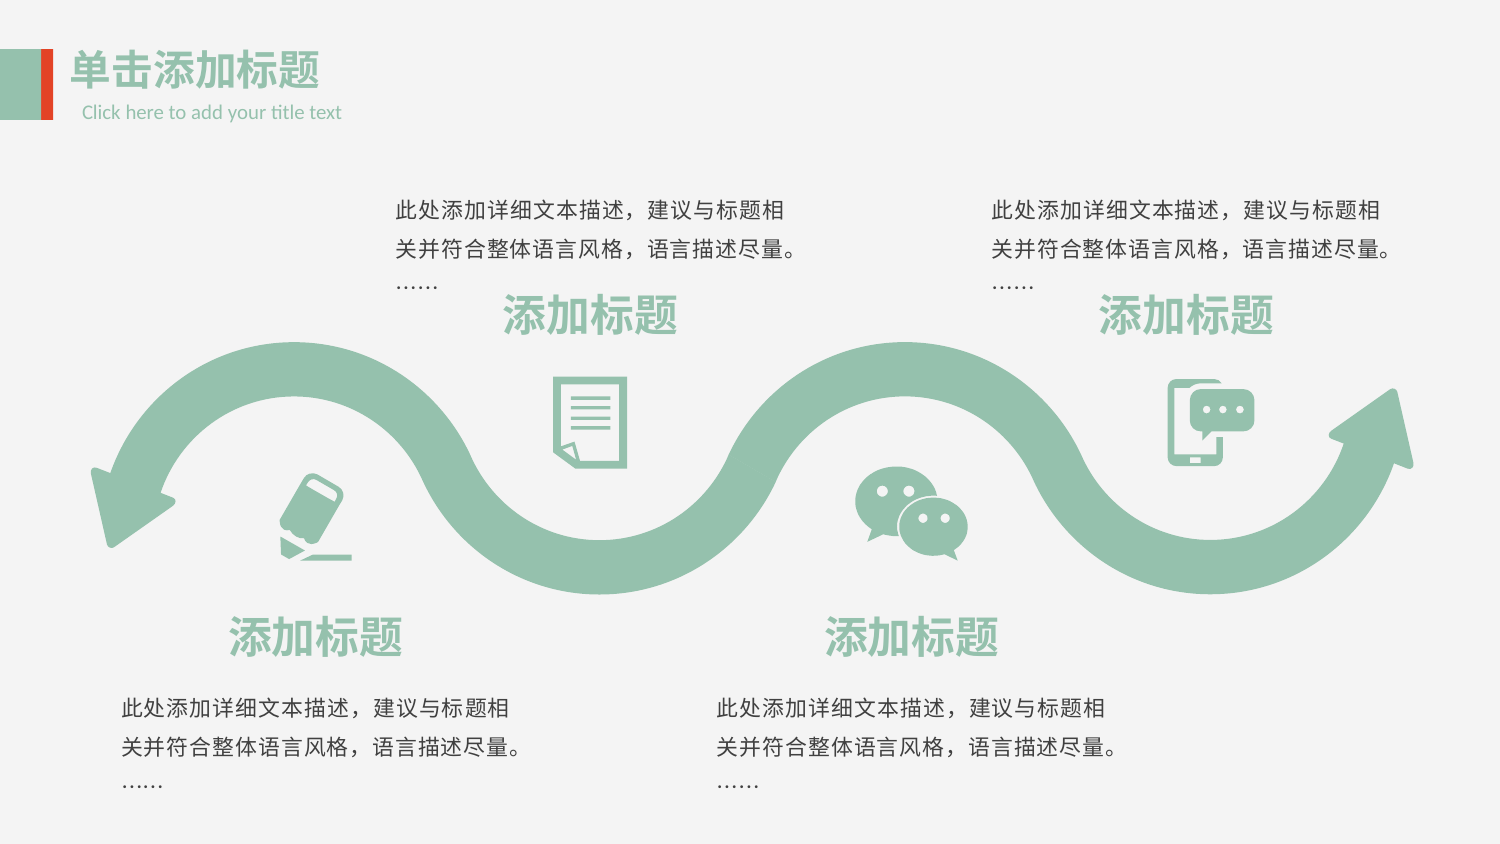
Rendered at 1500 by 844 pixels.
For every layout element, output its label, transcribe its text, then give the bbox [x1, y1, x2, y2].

text_box Click here to add your title text [67, 91, 358, 131]
text_box [300, 554, 352, 561]
text_box [553, 376, 628, 469]
text_box 此处添加详细文本描述，建议与标题相关并符合整体语言风格，语言描述尽量。…… [716, 681, 1107, 800]
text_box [855, 466, 968, 561]
text_box 此处添加详细文本描述，建议与标题相关并符合整体语言风格，语言描述尽量。…… [991, 183, 1381, 302]
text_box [0, 49, 54, 120]
text_box [728, 342, 1414, 595]
text_box [1189, 389, 1255, 441]
text_box 单击添加标题 [55, 36, 336, 102]
text_box [90, 342, 776, 595]
text_box 此处添加详细文本描述，建议与标题相关并符合整体语言风格，语言描述尽量。…… [121, 681, 511, 800]
text_box 添加标题 [475, 287, 705, 341]
text_box [280, 536, 305, 560]
text_box 此处添加详细文本描述，建议与标题相关并符合整体语言风格，语言描述尽量。…… [395, 183, 785, 302]
text_box [1167, 379, 1223, 467]
text_box [279, 473, 344, 545]
text_box 添加标题 [201, 610, 431, 663]
text_box 添加标题 [1071, 287, 1301, 341]
text_box 添加标题 [797, 610, 1027, 663]
